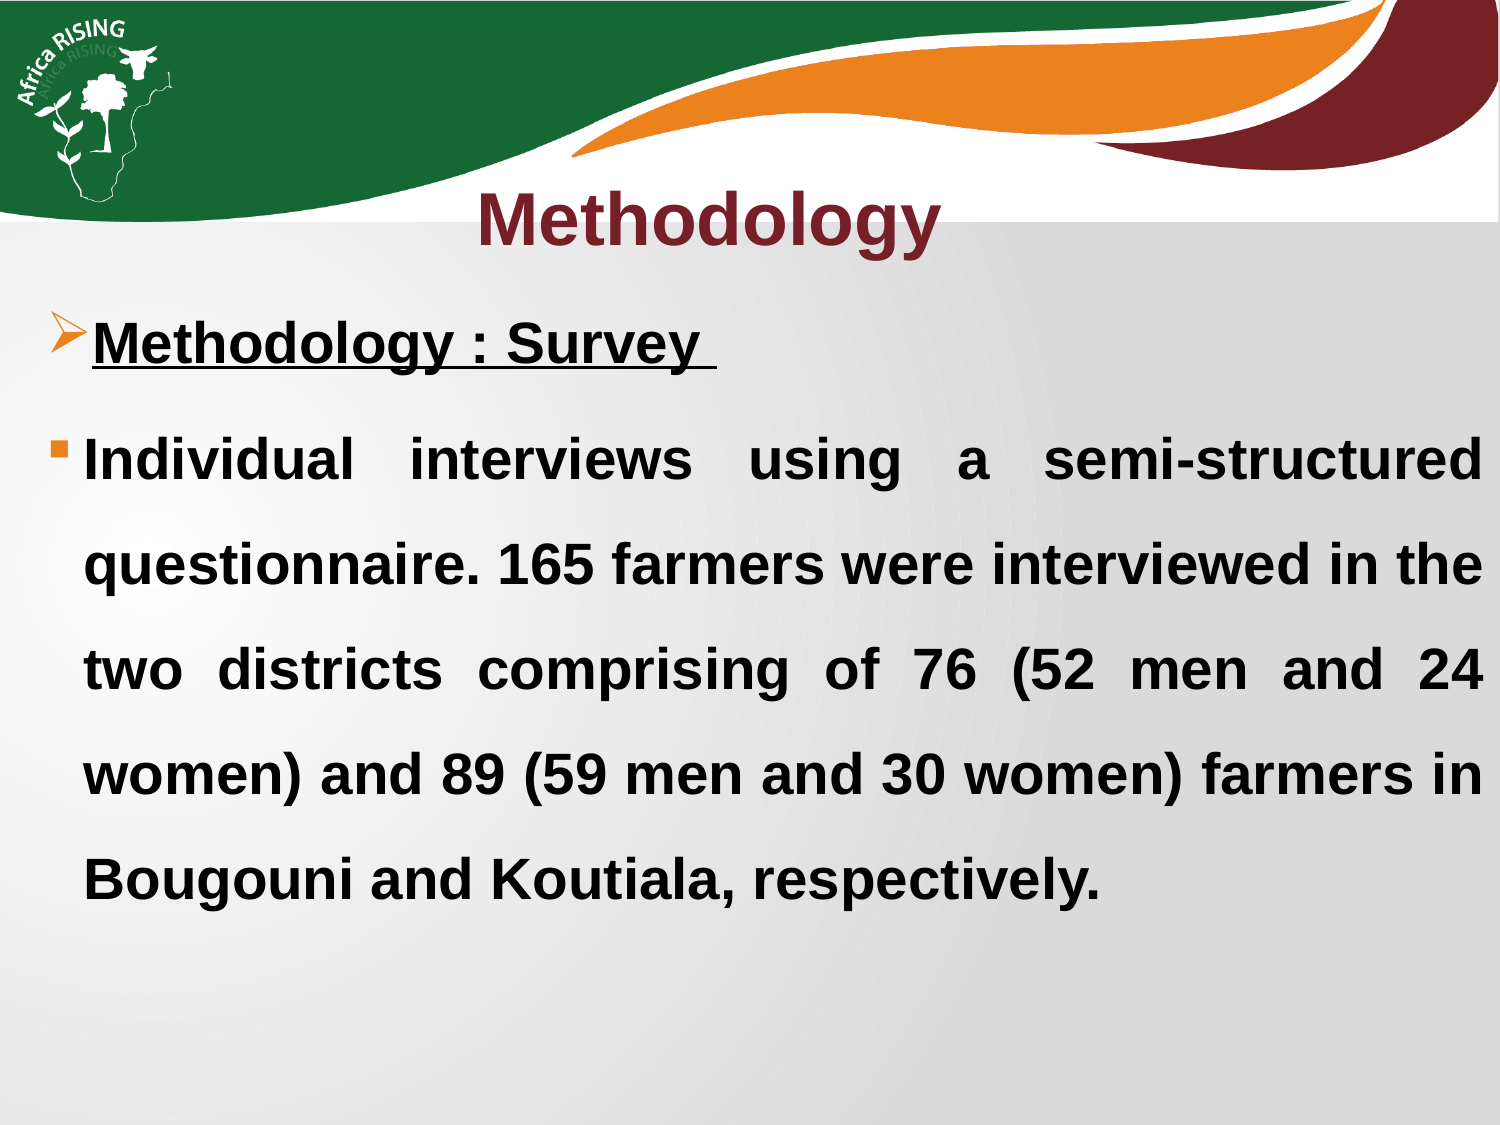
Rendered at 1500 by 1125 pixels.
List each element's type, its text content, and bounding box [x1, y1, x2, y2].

picture [0, 0, 1499, 222]
list Methodology : Survey Individual interviews using a semi-structured questionnaire. 165 farmers were interviewed in the two districts comprising of 76 (52 men and 24 women) and 89 (59 men and 30 women) farmers in Bougouni and Koutiala, respectively. [12, 262, 1500, 1038]
list Methodology [75, 162, 1325, 288]
